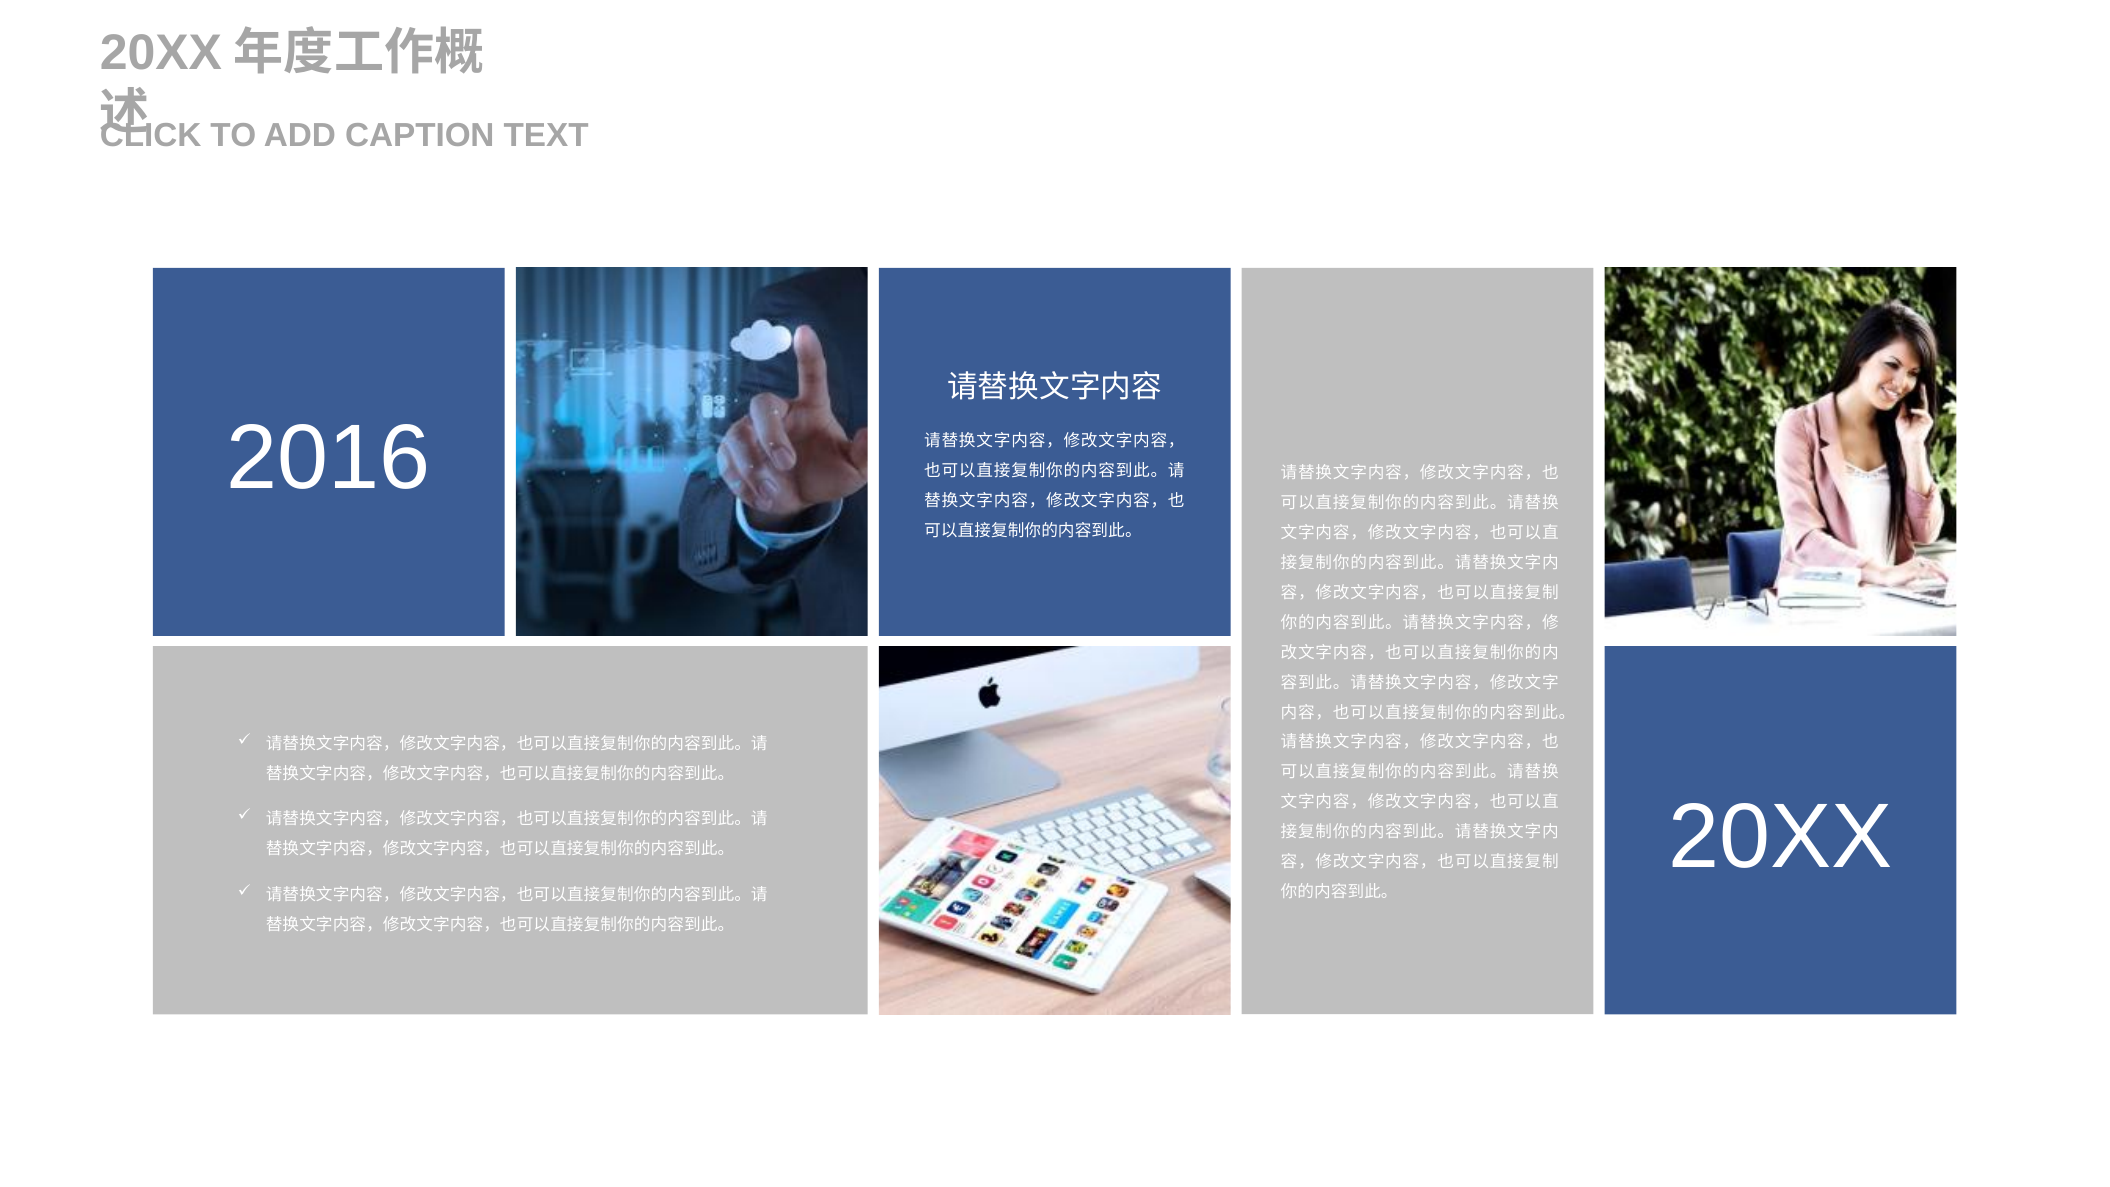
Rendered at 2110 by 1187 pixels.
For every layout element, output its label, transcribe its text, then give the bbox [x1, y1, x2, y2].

text_box [878, 267, 1232, 637]
text_box 请替换文字内容 [924, 366, 1186, 404]
text_box [1604, 267, 1957, 637]
text_box 请替换文字内容，修改文字内容，也可以直接复制你的内容到此。请替换文字内容，修改文字内容，也可以直接复制你的内容到此。请替换文字内容，修改文字内容，也可以直接复制你的内容到此。请替换文字内容，修改文字内容，也可以直接复制你的内容到此。请替换文字内容，修改文字内容，也可以直接复制你的内容到此。请替换文字内容，修改文字内容，也可以直接复制你的内容到此。请替换文字内容，修改文字内容，也可以直接复制你的内容到此。请替换文字内容，修改文字内容，也可以直接复制你的内容到此。 [1280, 451, 1560, 902]
text_box [878, 645, 1232, 1015]
text_box 2016 [152, 267, 506, 637]
text_box 20XX年度工作概述 [99, 19, 534, 113]
text_box [515, 267, 869, 637]
text_box 20XX [1604, 645, 1957, 1015]
text_box [152, 645, 869, 1015]
text_box [1241, 267, 1594, 1015]
text_box 请替换文字内容，修改文字内容，也可以直接复制你的内容到此。请替换文字内容，修改文字内容，也可以直接复制你的内容到此。 请替换文字内容，修改文字内容，也可以直接复制你的内容到此。请替换文字内容，修改文字内容，也可以直接复制你的内容到此。 请替换文字内容，修改文字内容，也可以直接复制你的内容到此。请替换文字内容，修改文字内容，也可以直接复制你的内容到此。 [237, 722, 775, 934]
text_box CLICK TO ADD CAPTION TEXT [99, 113, 629, 154]
text_box 请替换文字内容，修改文字内容，也可以直接复制你的内容到此。请替换文字内容，修改文字内容，也可以直接复制你的内容到此。 [924, 420, 1186, 541]
